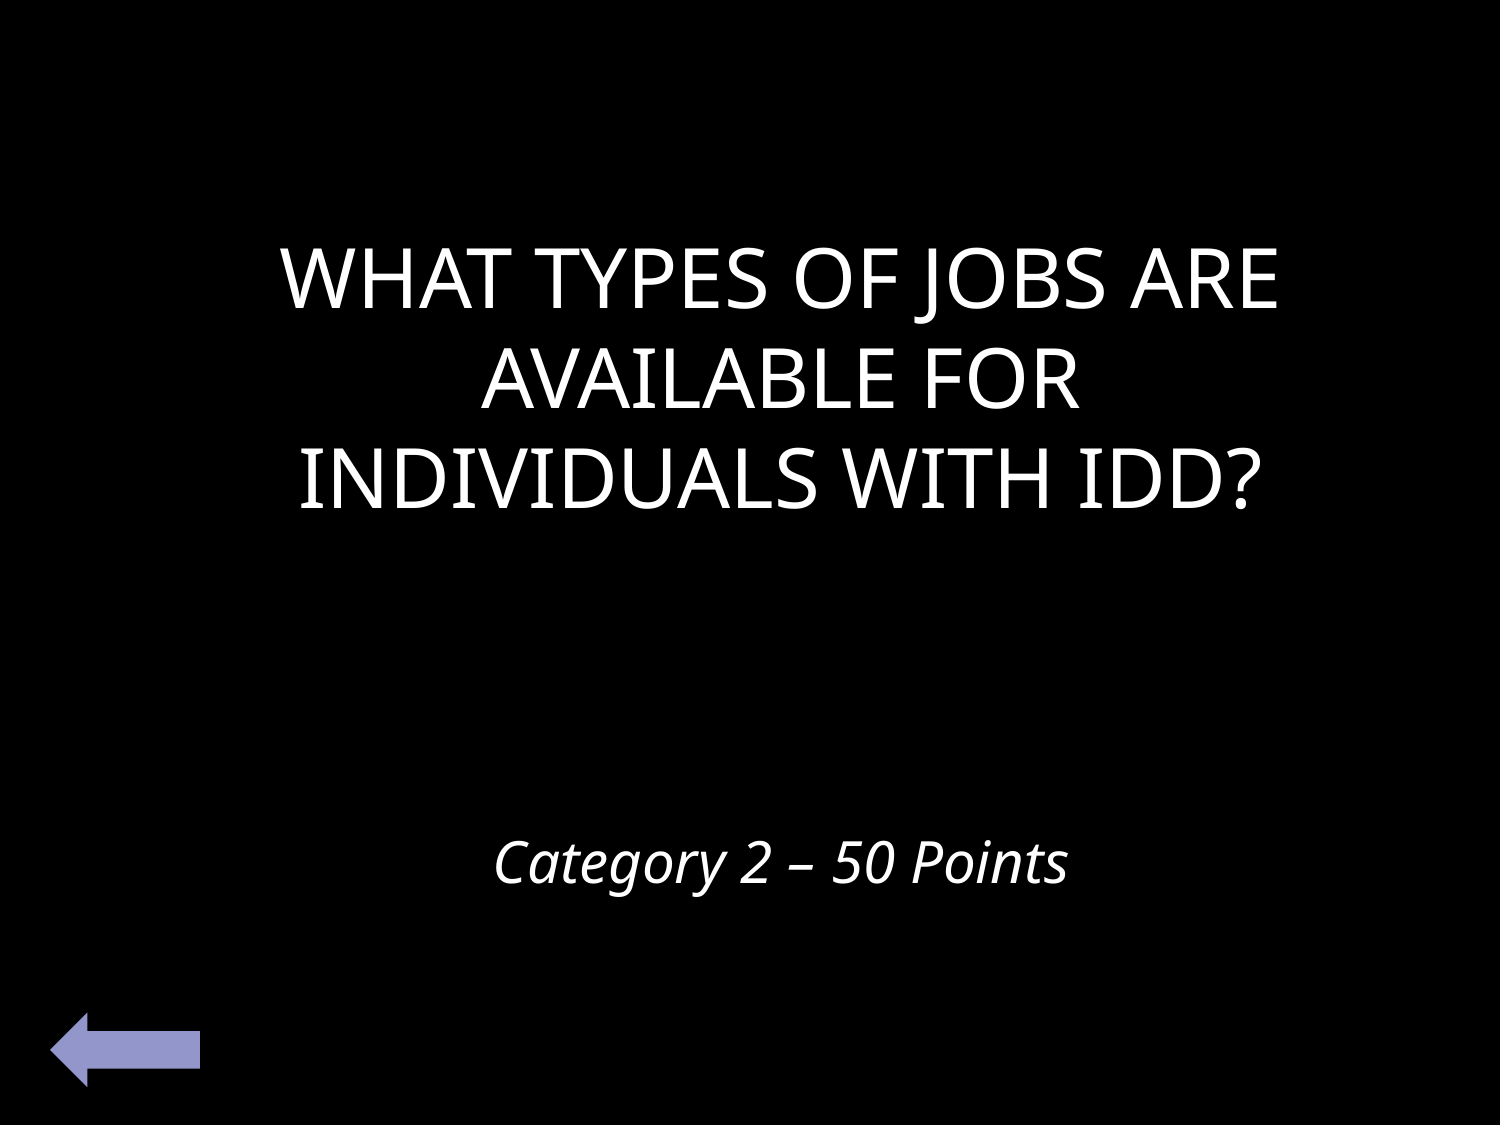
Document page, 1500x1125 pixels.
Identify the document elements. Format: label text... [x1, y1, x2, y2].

text_box WHAT TYPES OF JOBS ARE AVAILABLE FOR INDIVIDUALS WITH IDD? Category 2 – 50 Points [224, 118, 1338, 903]
text_box [49, 1012, 200, 1088]
